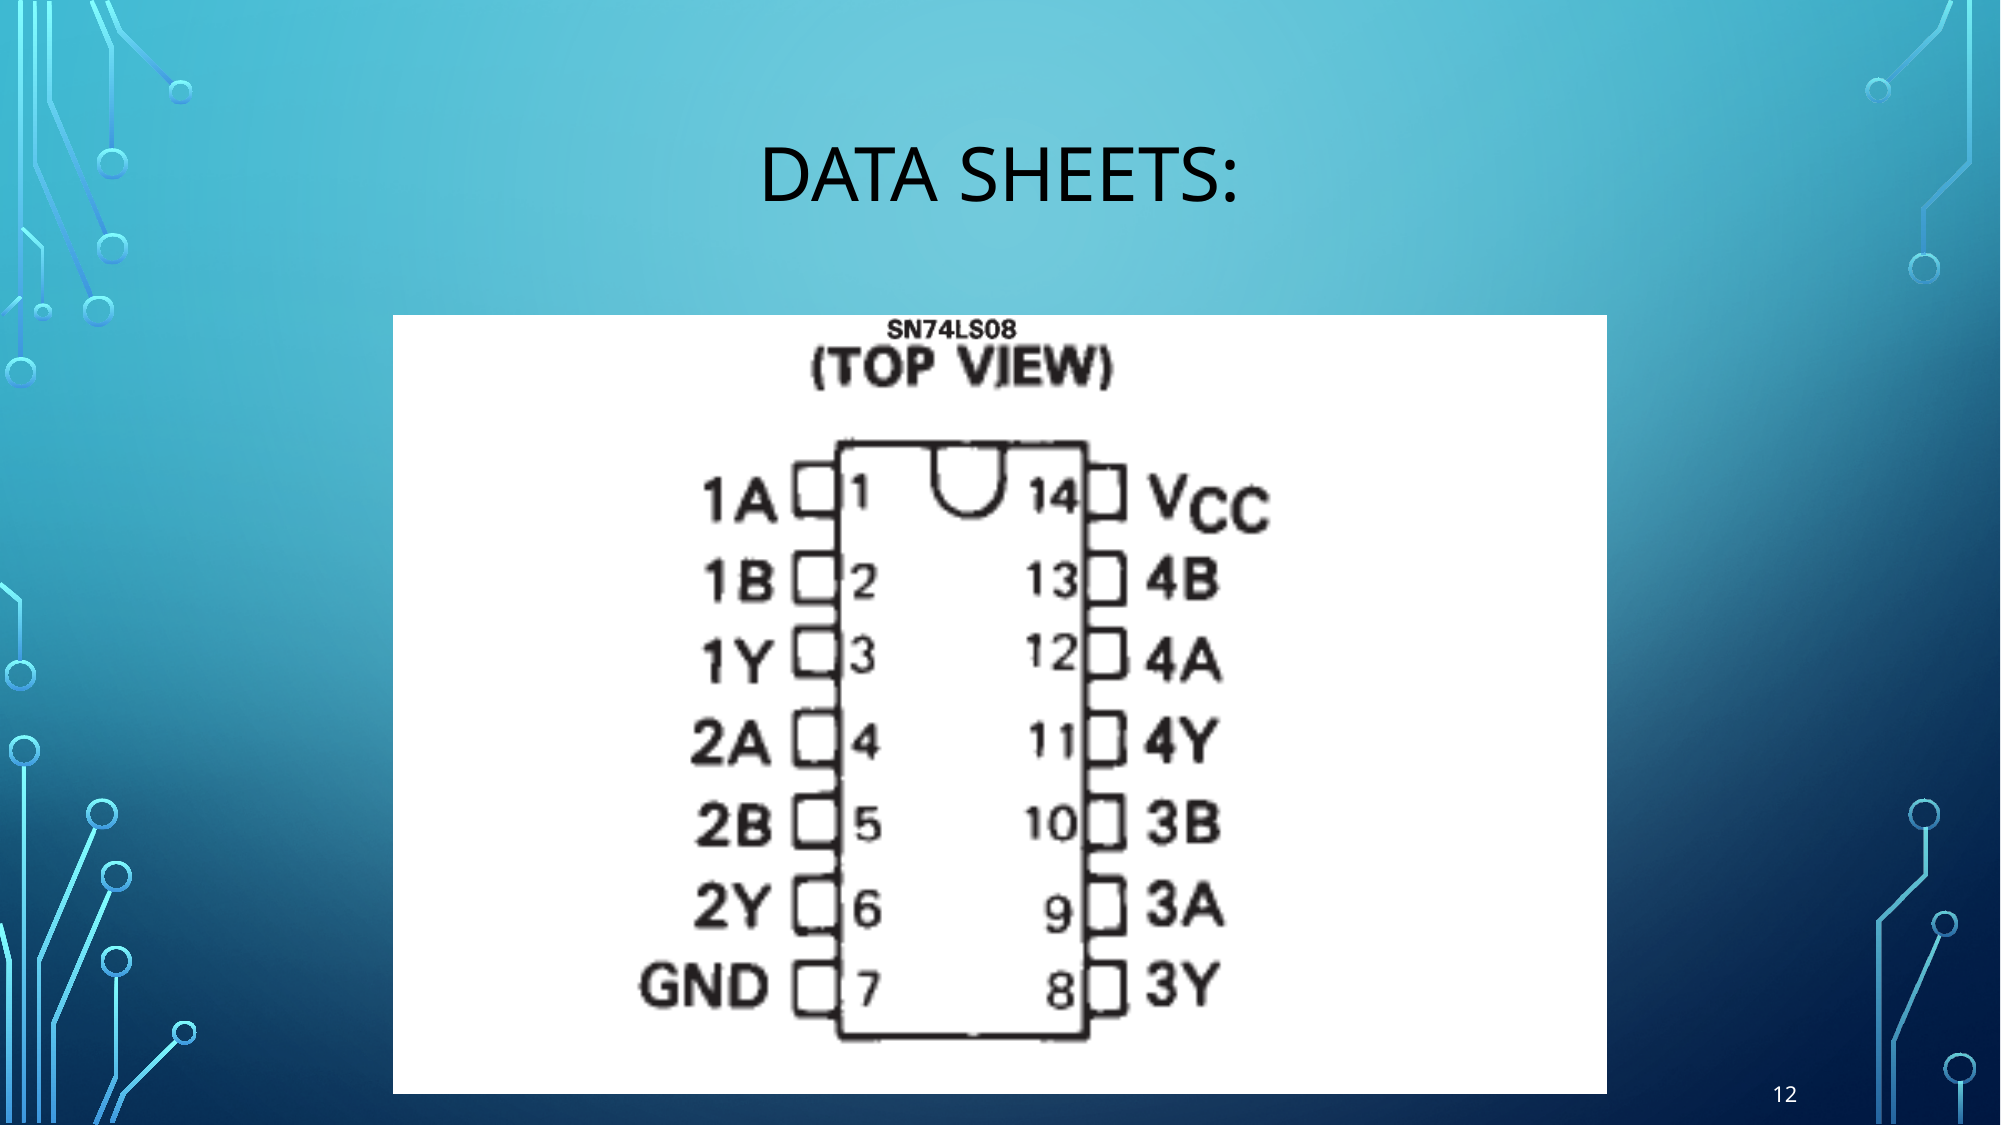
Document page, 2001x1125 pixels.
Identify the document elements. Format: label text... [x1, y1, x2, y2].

picture [393, 315, 1607, 1094]
slide_number 12 [1685, 1065, 1813, 1125]
title Data Sheets: [187, 101, 1813, 344]
